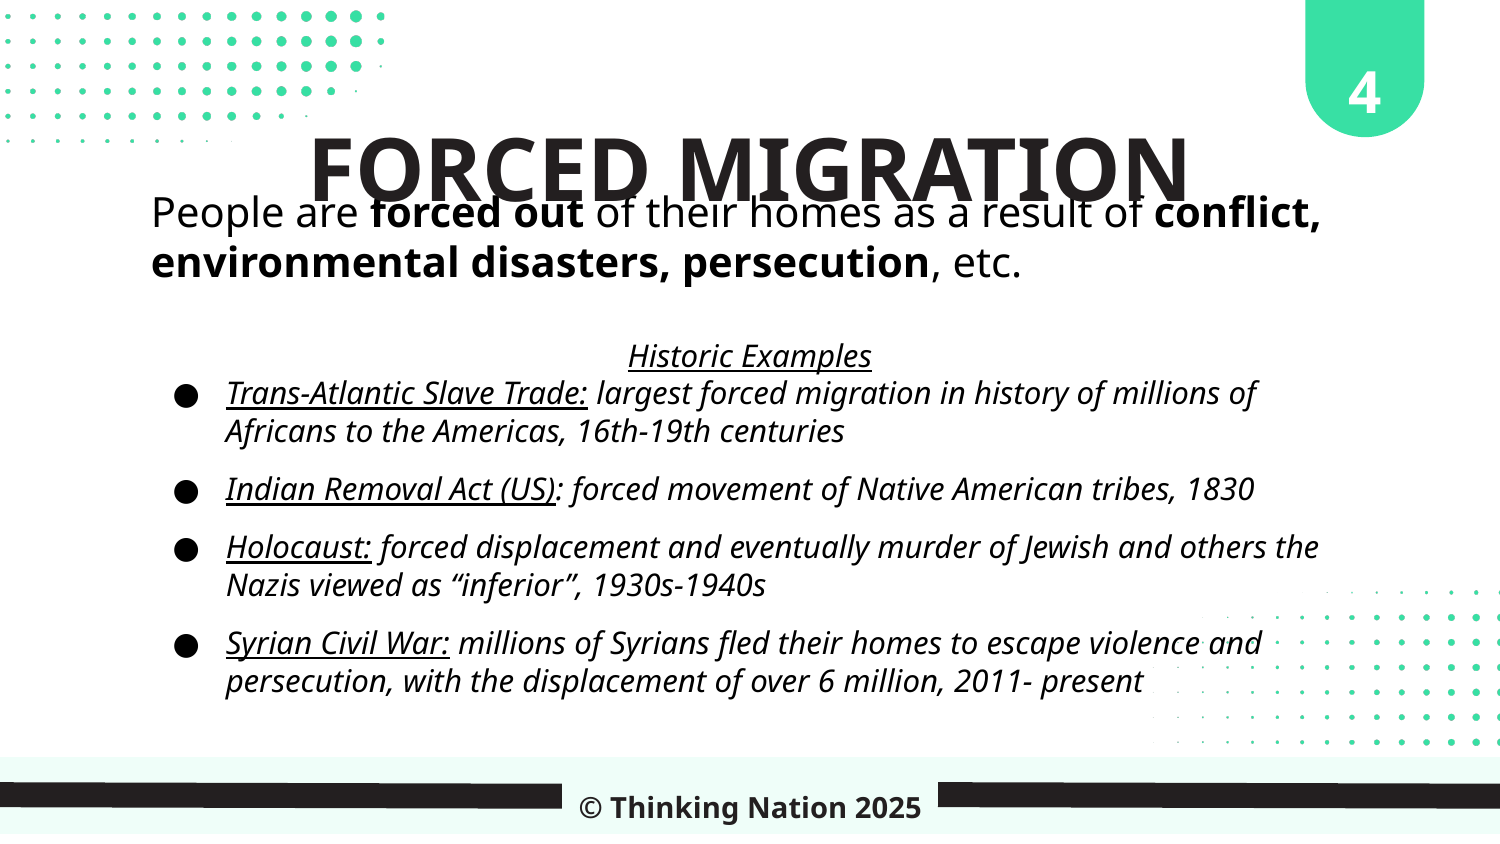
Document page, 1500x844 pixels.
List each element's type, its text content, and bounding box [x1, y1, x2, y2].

text_box [0, 0, 385, 144]
text_box FORCED MIGRATION [209, 71, 1291, 219]
text_box [1128, 590, 1500, 755]
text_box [1300, 0, 1430, 138]
text_box People are forced out of their homes as a result of conflict, environmental disasters, persecution, etc. Historic Examples Trans-Atlantic Slave Trade: largest forced migration in history of millions of Africans to the Americas, 16th-19th centuries Indian Removal Act (US): forced movement of Native American tribes, 1830 Holocaust: forced displacement and eventually murder of Jewish and others the Nazis viewed as “inferior”, 1930s-1940s Syrian Civil War: millions of Syrians fled their homes to escape violence and persecution, with the displacement of over 6 million, 2011- present [150, 186, 1350, 755]
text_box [0, 756, 1500, 835]
